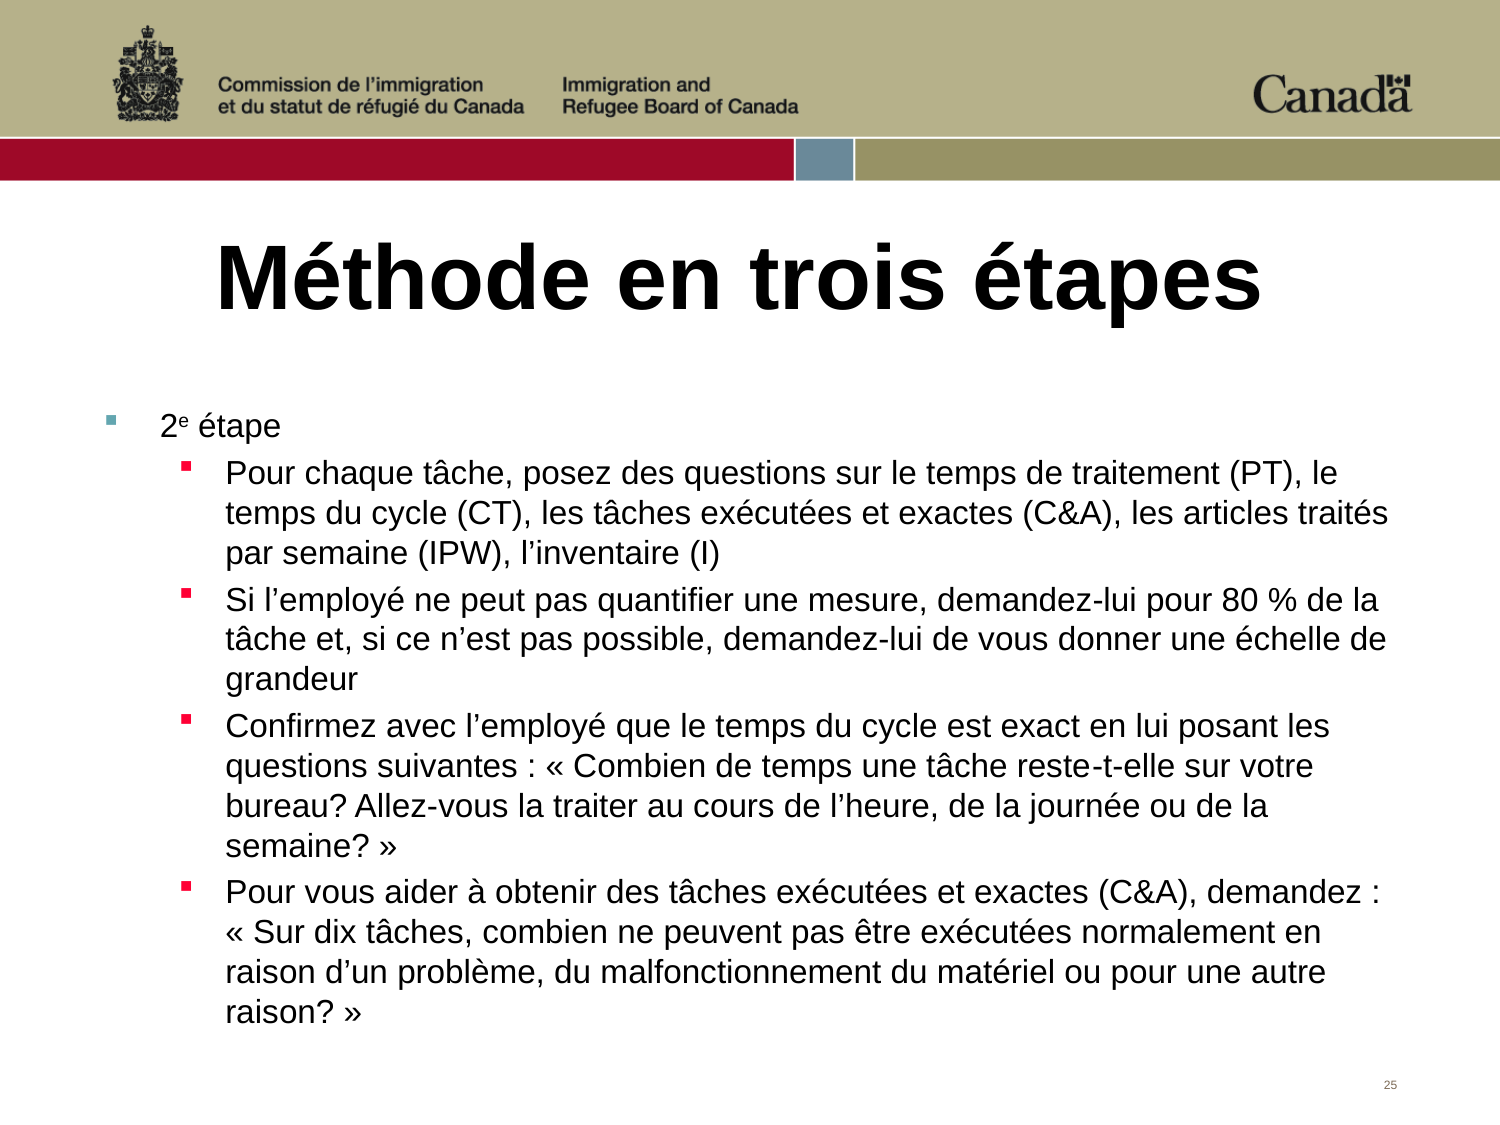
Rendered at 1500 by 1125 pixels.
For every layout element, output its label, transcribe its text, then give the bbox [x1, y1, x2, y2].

list 2e étape Pour chaque tâche, posez des questions sur le temps de traitement (PT), le temps du cycle (CT), les tâches exécutées et exactes (C&A), les articles traités par semaine (IPW), l’inventaire (I) Si l’employé ne peut pas quantifier une mesure, demandez-lui pour 80 % de la tâche et, si ce n’est pas possible, demandez-lui de vous donner une échelle de grandeur Confirmez avec l’employé que le temps du cycle est exact en lui posant les questions suivantes : « Combien de temps une tâche reste­-t-elle sur votre bureau? Allez-­vous la traiter au cours de l’heure, de la journée ou de la semaine? » Pour vous aider à obtenir des tâches exécutées et exactes (C&A), demandez : « Sur dix tâches, combien ne peuvent pas être exécutées normalement en raison d’un problème, du malfonctionnement du matériel ou pour une autre raison? » [88, 397, 1413, 1000]
picture [0, 0, 1500, 1125]
slide_number 25 [1100, 1025, 1413, 1100]
title Méthode en trois étapes [200, 237, 1413, 397]
